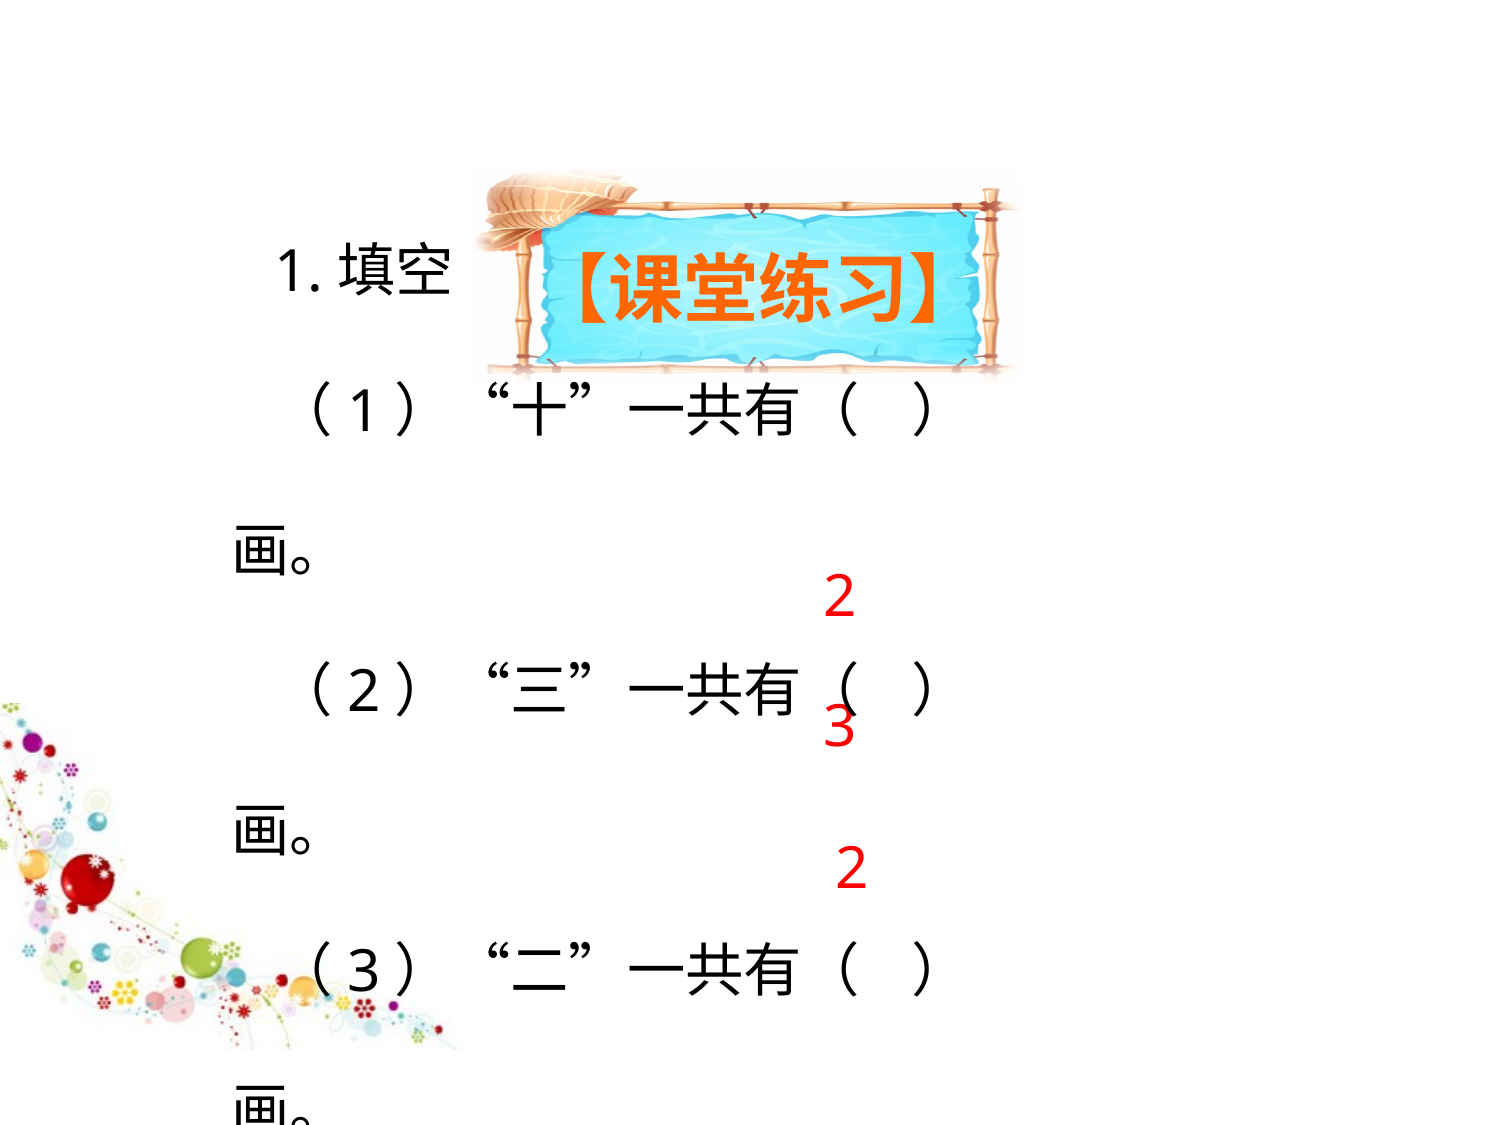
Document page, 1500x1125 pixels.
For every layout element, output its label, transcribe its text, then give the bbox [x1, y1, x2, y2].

text_box 1.填空 （1）“十”一共有（ ）画。 （2）“三”一共有（ ）画。 （3）“二”一共有（ ）画。 [216, 365, 1059, 941]
picture [468, 163, 1025, 387]
text_box 2 [820, 941, 934, 978]
picture [0, 702, 507, 1051]
